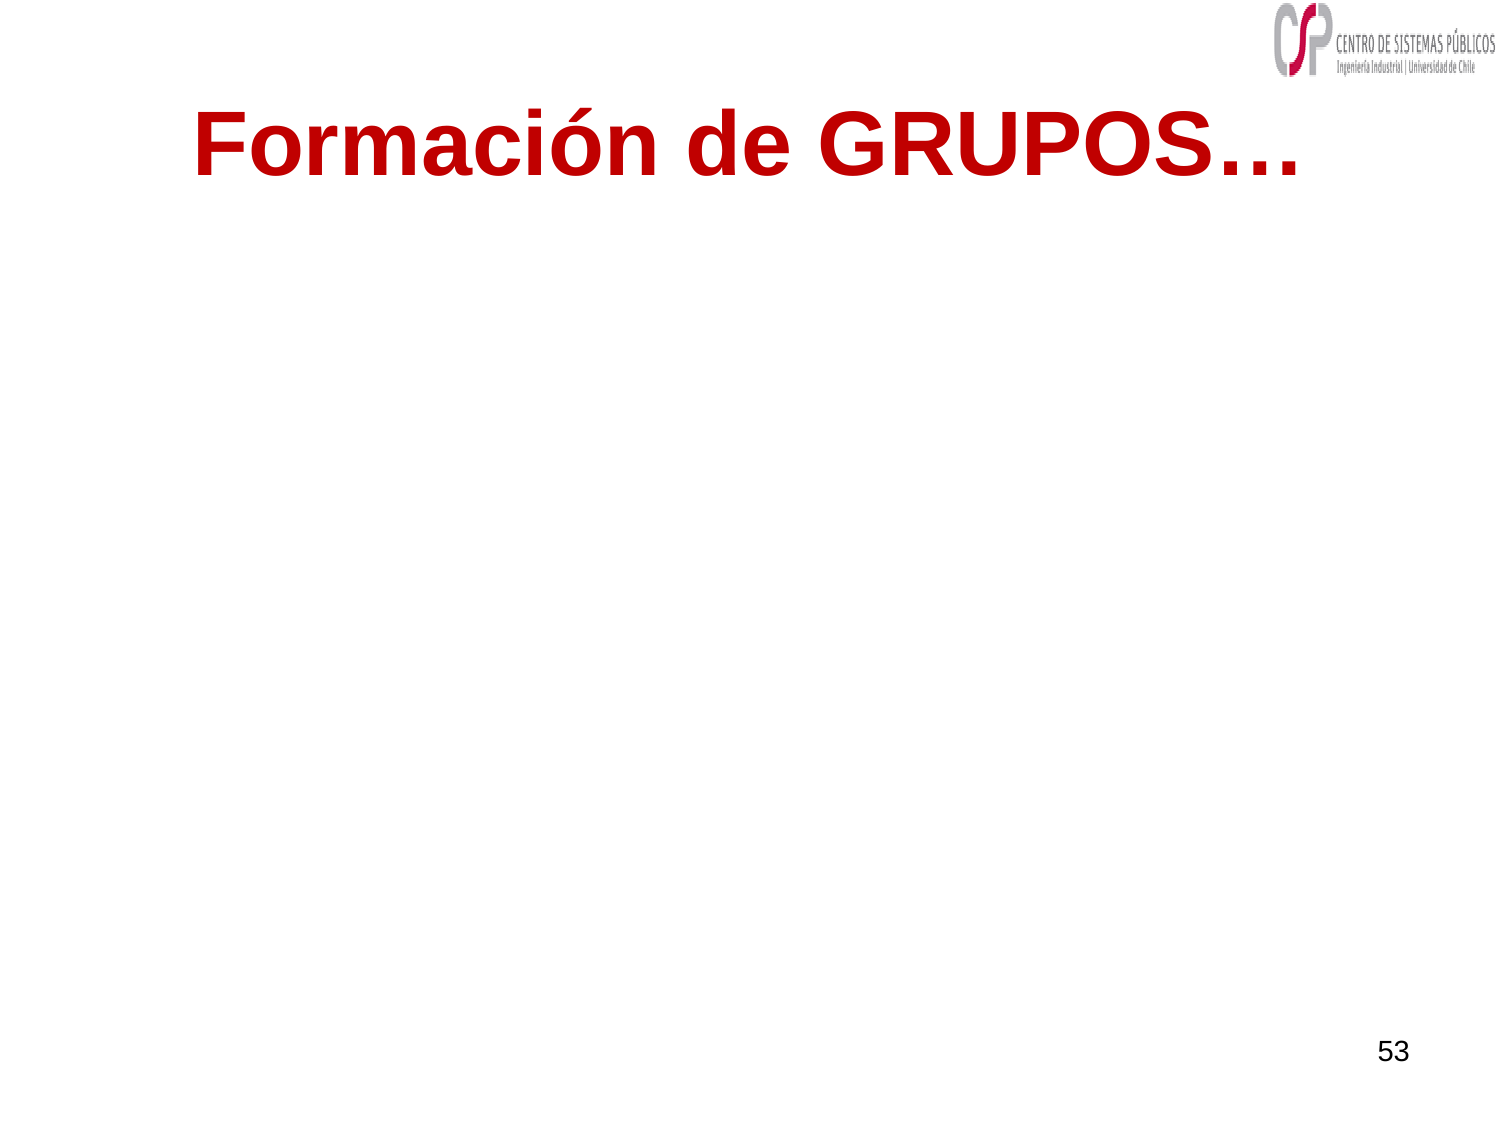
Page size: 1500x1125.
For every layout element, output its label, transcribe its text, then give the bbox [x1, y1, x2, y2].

title Formación de GRUPOS… [74, 44, 1426, 233]
slide_number 53 [1074, 1024, 1426, 1103]
picture [1269, 0, 1500, 82]
